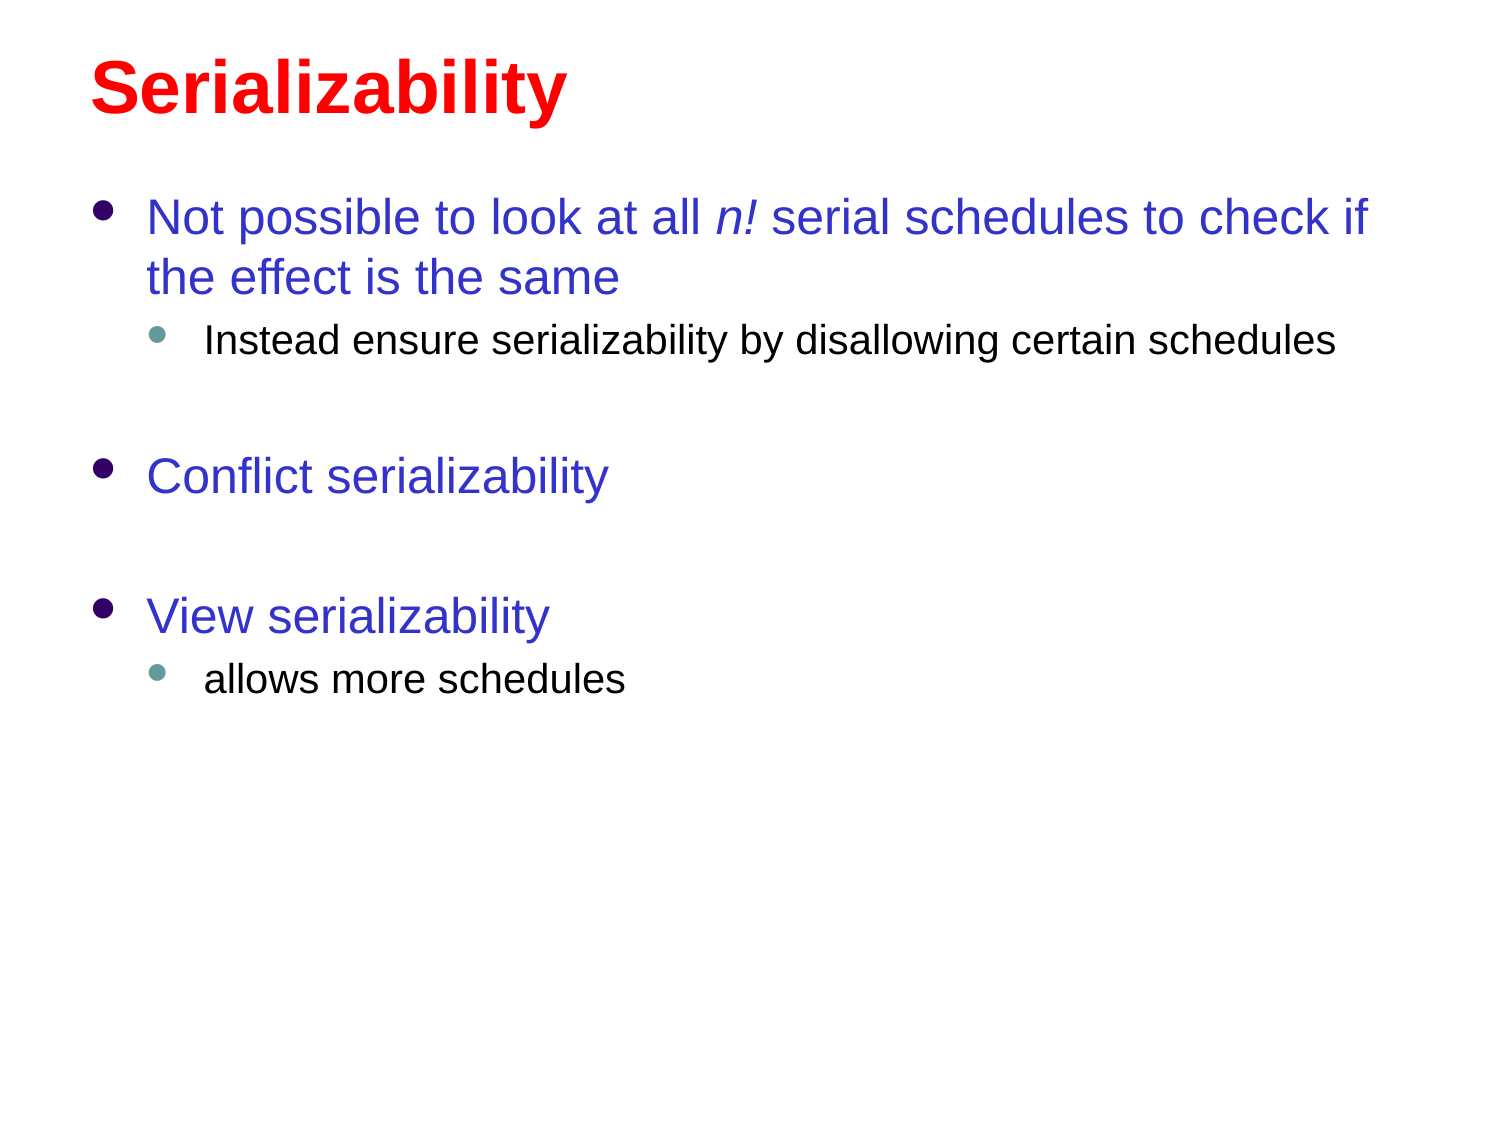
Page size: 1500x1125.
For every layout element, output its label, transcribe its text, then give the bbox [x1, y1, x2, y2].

title Serializability [74, 0, 1313, 136]
list Not possible to look at all n! serial schedules to check if the effect is the same Instead ensure serializability by disallowing certain schedules Conflict serializability View serializability allows more schedules [74, 177, 1426, 840]
